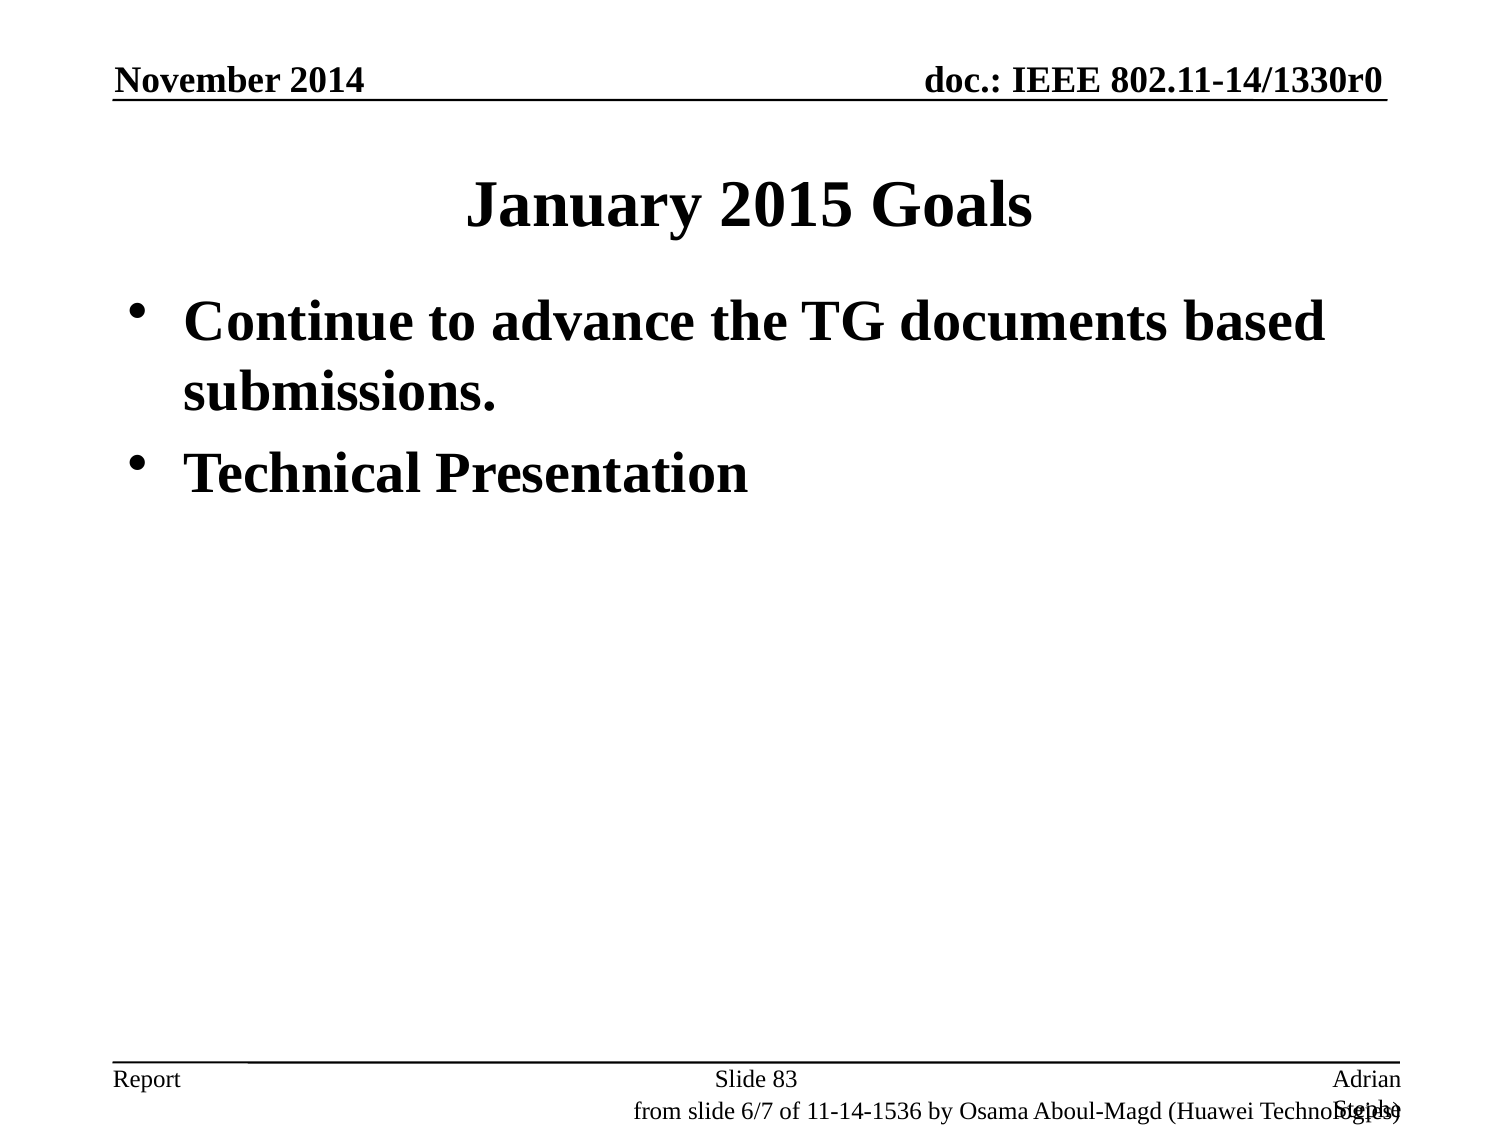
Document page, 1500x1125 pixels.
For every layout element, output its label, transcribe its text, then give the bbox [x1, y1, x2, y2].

footer Adrian Stephens, Intel Corporation [1324, 1061, 1402, 1087]
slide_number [114, 54, 374, 101]
text_box from slide 6/7 of 11-14-1536 by Osama Aboul-Magd (Huawei Technologies) [343, 1087, 1417, 1125]
list Continue to advance the TG documents based submissions. Technical Presentation [112, 275, 1438, 1000]
slide_number Slide 83 [712, 1061, 800, 1087]
title January 2015 Goals [112, 112, 1388, 275]
